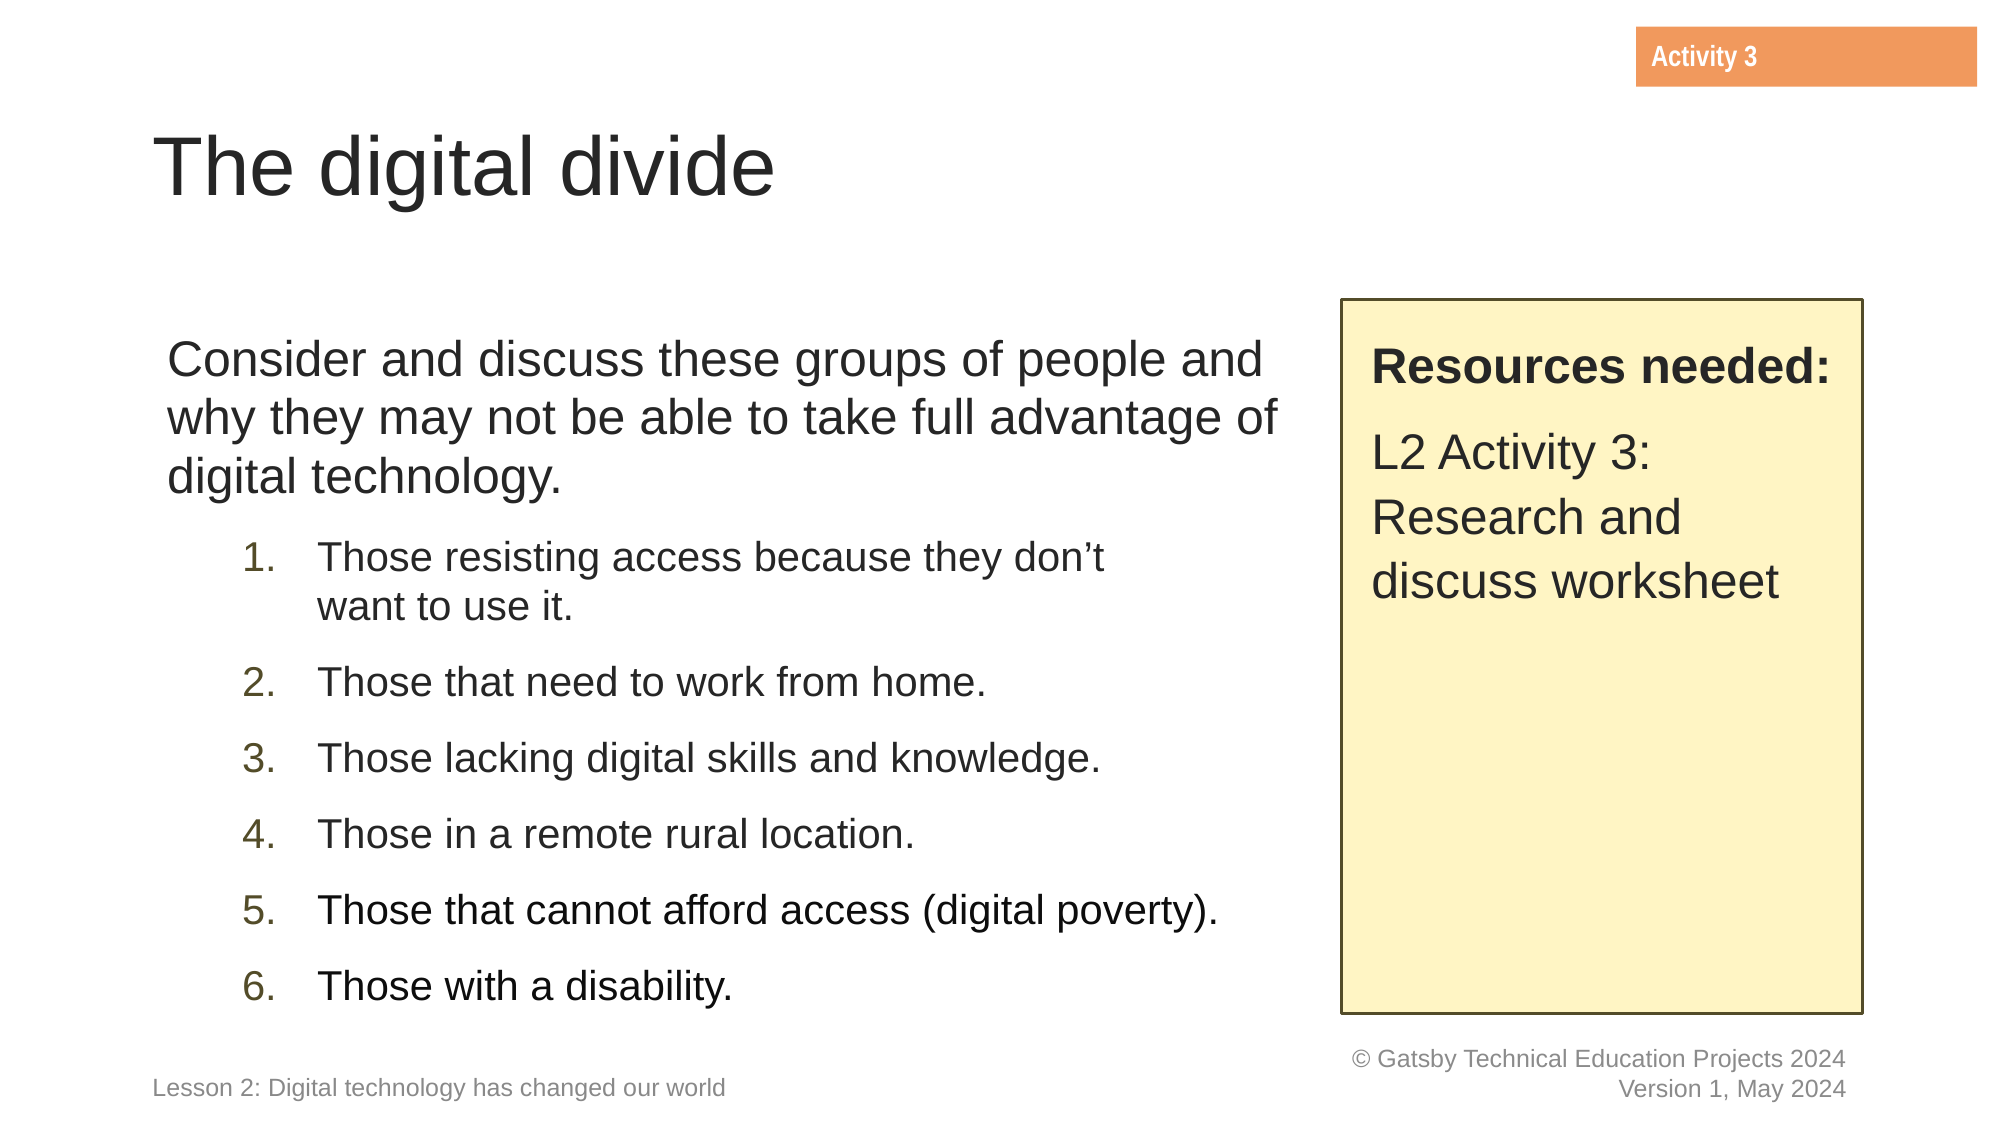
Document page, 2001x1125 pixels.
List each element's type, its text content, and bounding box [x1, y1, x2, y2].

list Resources needed: L2 Activity 3: Research and discuss worksheet [1340, 298, 1864, 1015]
list Consider and discuss these groups of people and why they may not be able to take full advantage of digital technology. Those resisting access because they don’t want to use it. Those that need to work from home. Those lacking digital skills and knowledge. Those in a remote rural location. Those that cannot afford access (digital poverty). Those with a disability. [137, 299, 1340, 1014]
list Activity 3 [1636, 26, 1978, 87]
list Lesson 2: Digital technology has changed our world [137, 1055, 1024, 1116]
title The digital divide [137, 59, 1863, 278]
